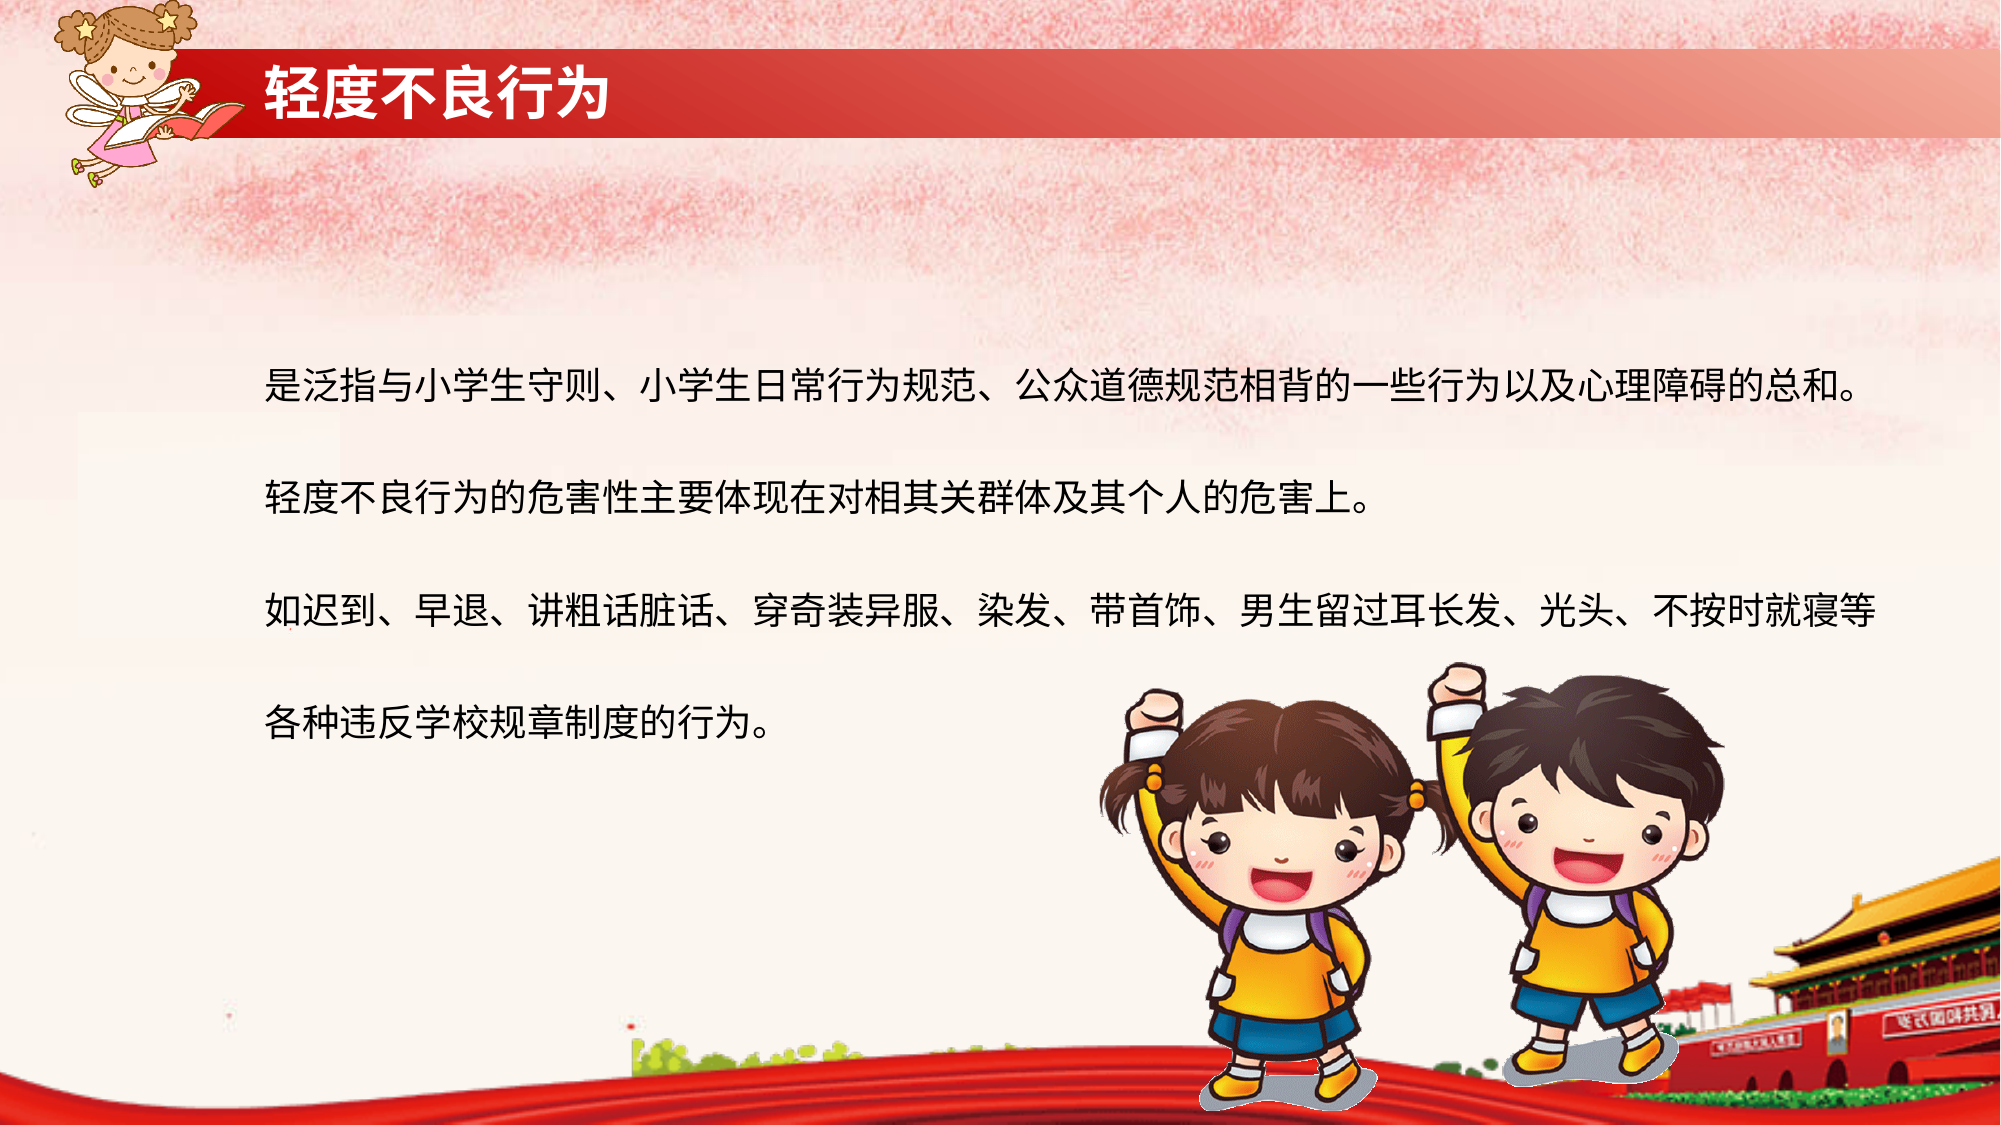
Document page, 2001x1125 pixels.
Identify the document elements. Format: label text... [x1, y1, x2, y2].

text_box 轻度不良行为 [249, 50, 902, 134]
text_box 是泛指与小学生守则、小学生日常行为规范、公众道德规范相背的一些行为以及心理障碍的总和。 轻度不良行为的危害性主要体现在对相其关群体及其个人的危害上。 如迟到、早退、讲粗话脏话、穿奇装异服、染发、带首饰、男生留过耳长发、光头、不按时就寝等各种违反学校规章制度的行为。 [249, 280, 1913, 758]
picture [0, 0, 2001, 1125]
